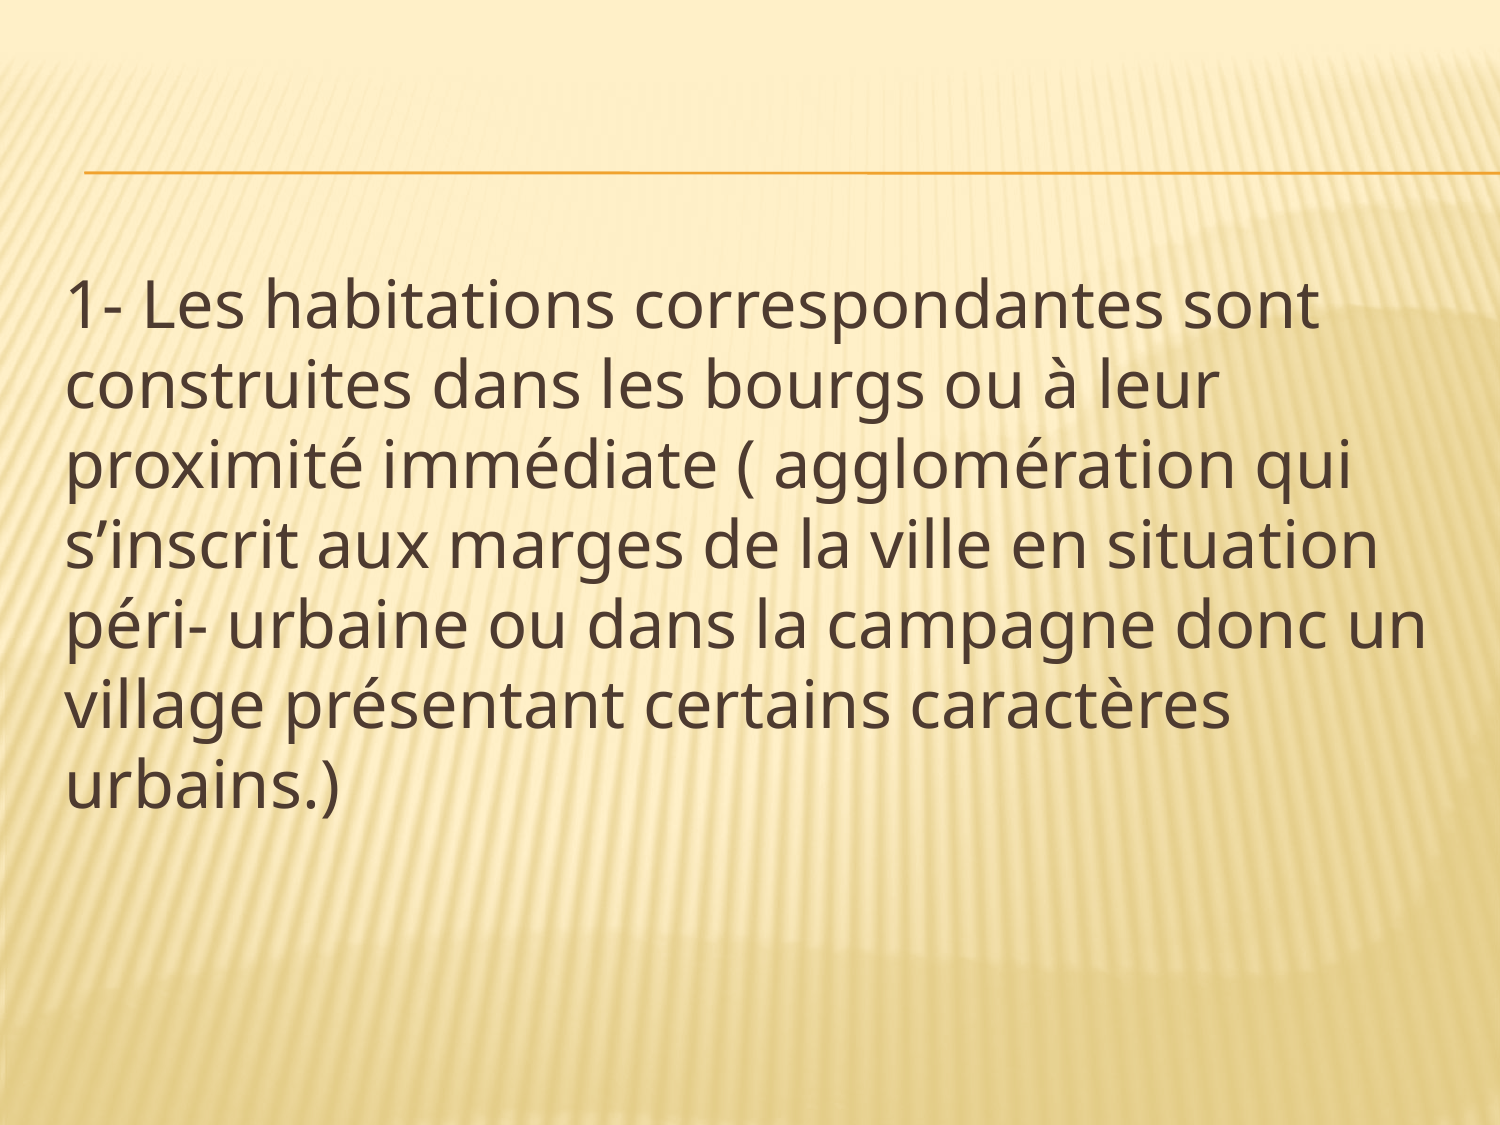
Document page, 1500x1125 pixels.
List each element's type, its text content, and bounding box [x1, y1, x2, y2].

list 1- Les habitations correspondantes sont construites dans les bourgs ou à leur proximité immédiate ( agglomération qui s’inscrit aux marges de la ville en situation péri- urbaine ou dans la campagne donc un village présentant certains caractères urbains.) [50, 254, 1475, 998]
